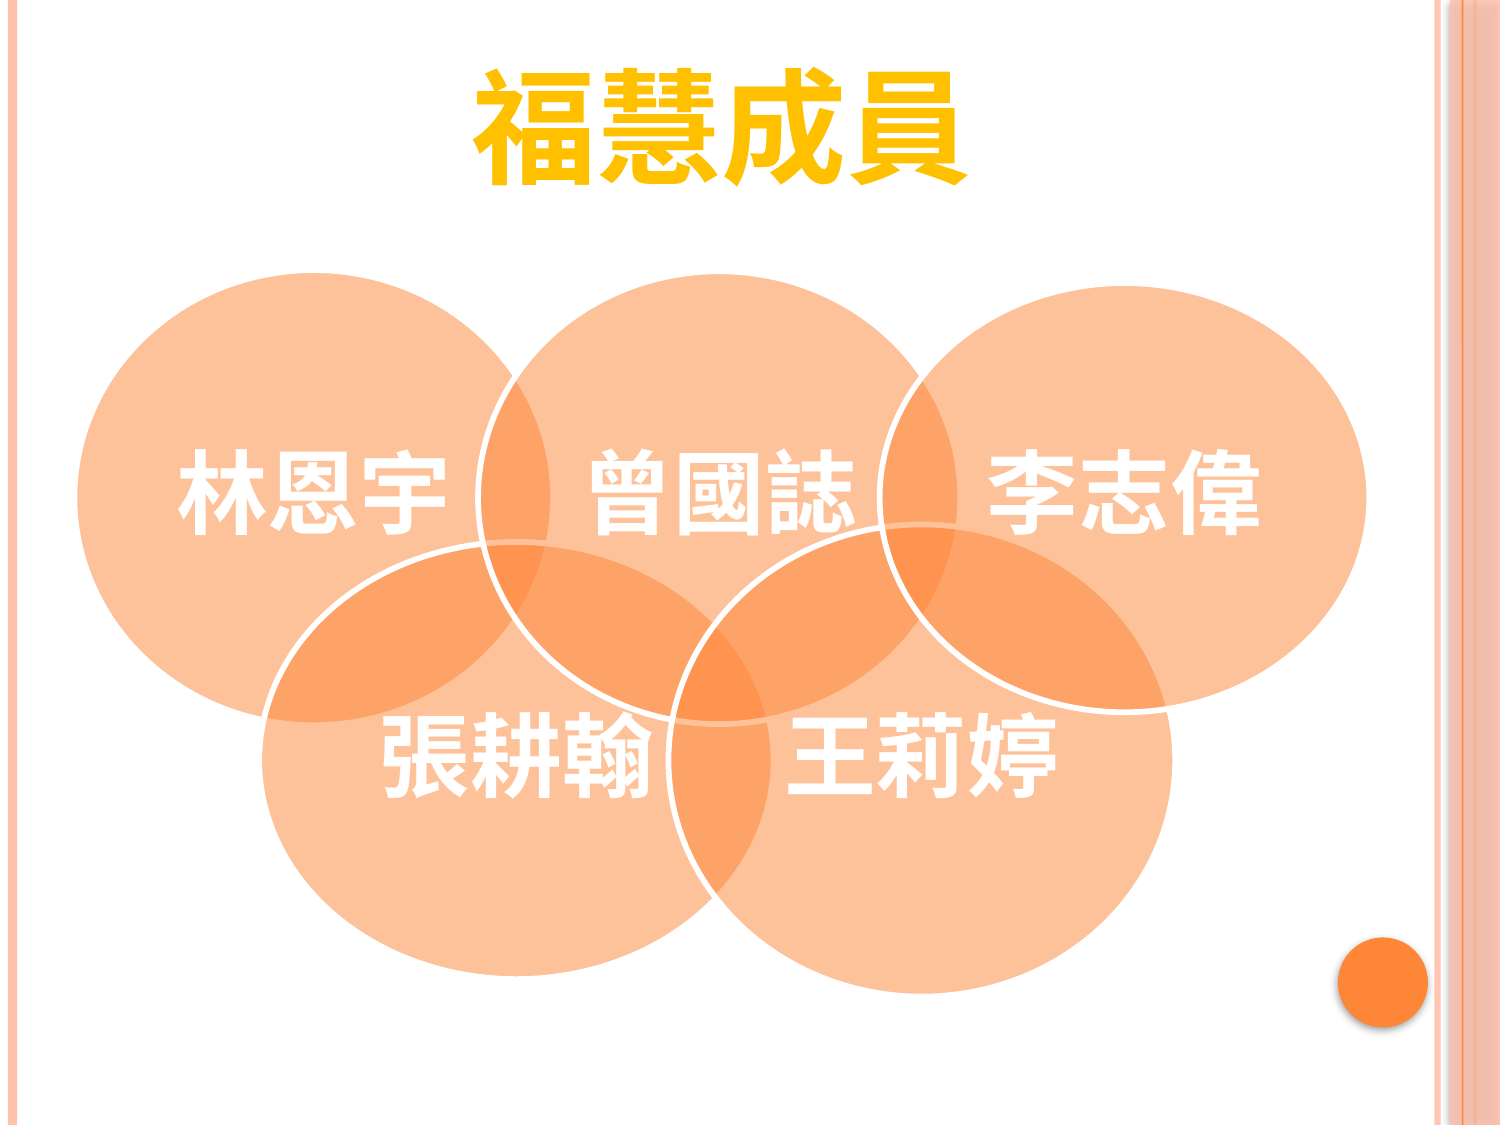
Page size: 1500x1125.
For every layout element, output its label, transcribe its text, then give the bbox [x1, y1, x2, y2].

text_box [118, 195, 1325, 1071]
text_box 福慧成員 [7, 42, 1437, 208]
